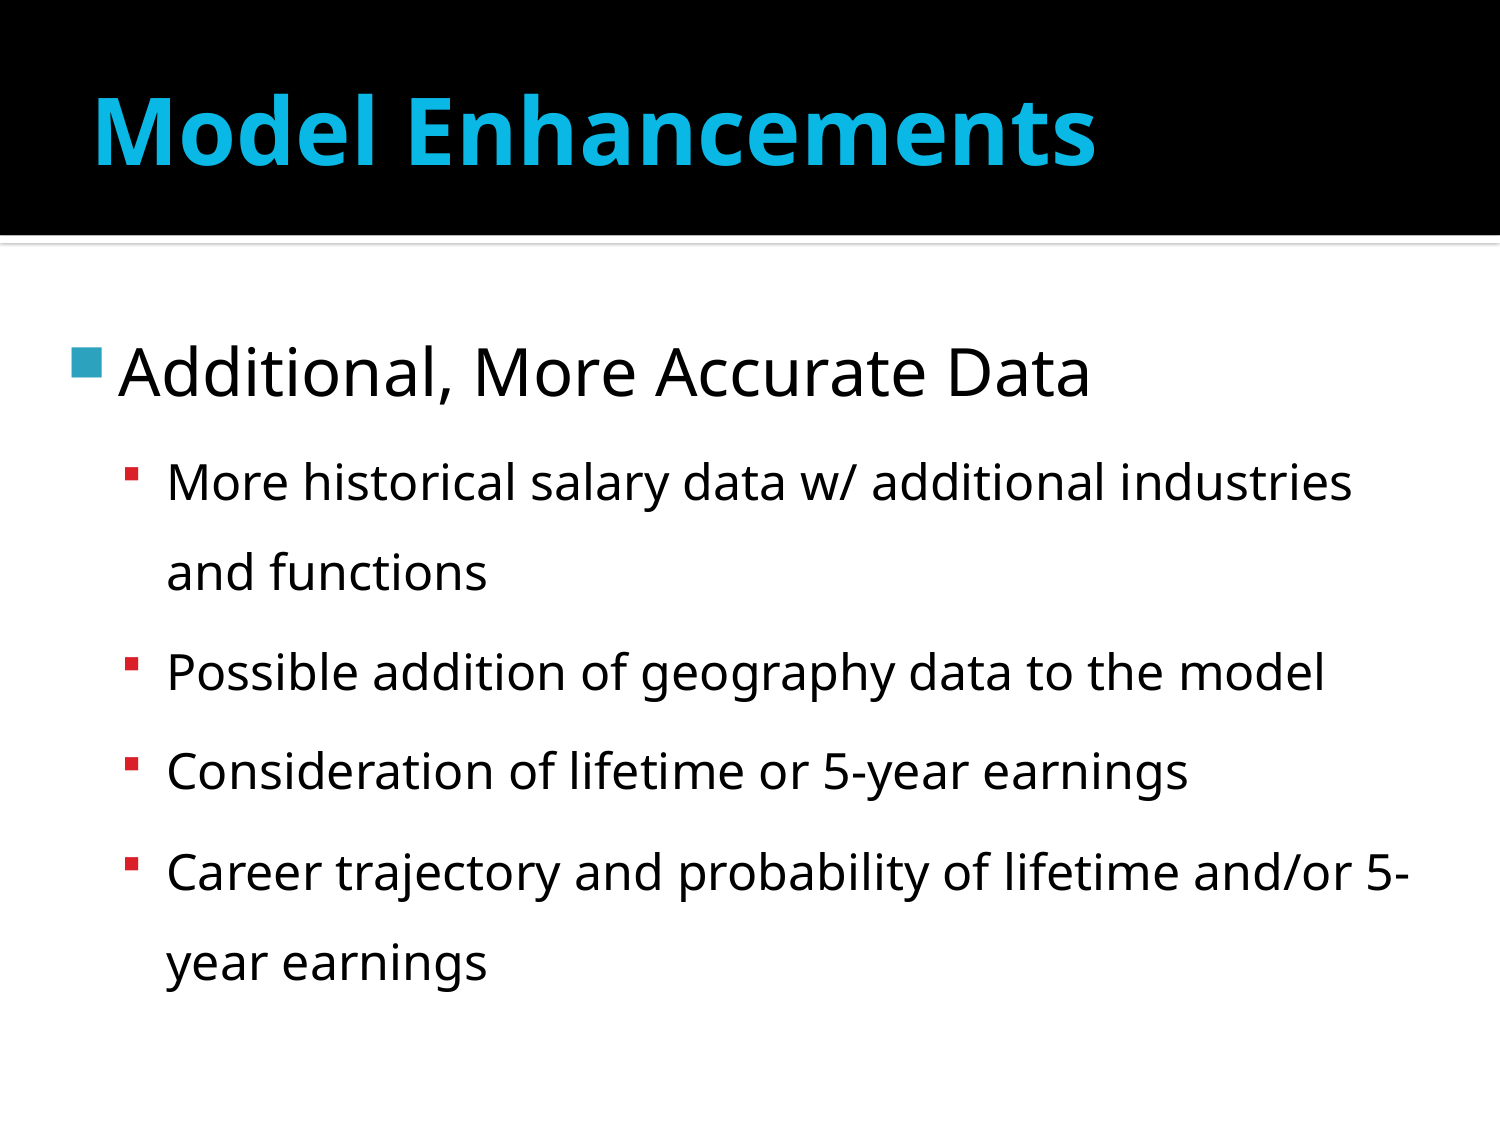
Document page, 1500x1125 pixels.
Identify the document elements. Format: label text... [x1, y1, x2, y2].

list Additional, More Accurate Data More historical salary data w/ additional industries and functions Possible addition of geography data to the model Consideration of lifetime or 5-year earnings Career trajectory and probability of lifetime and/or 5-year earnings [37, 275, 1463, 1100]
title Model Enhancements [75, 25, 1425, 231]
